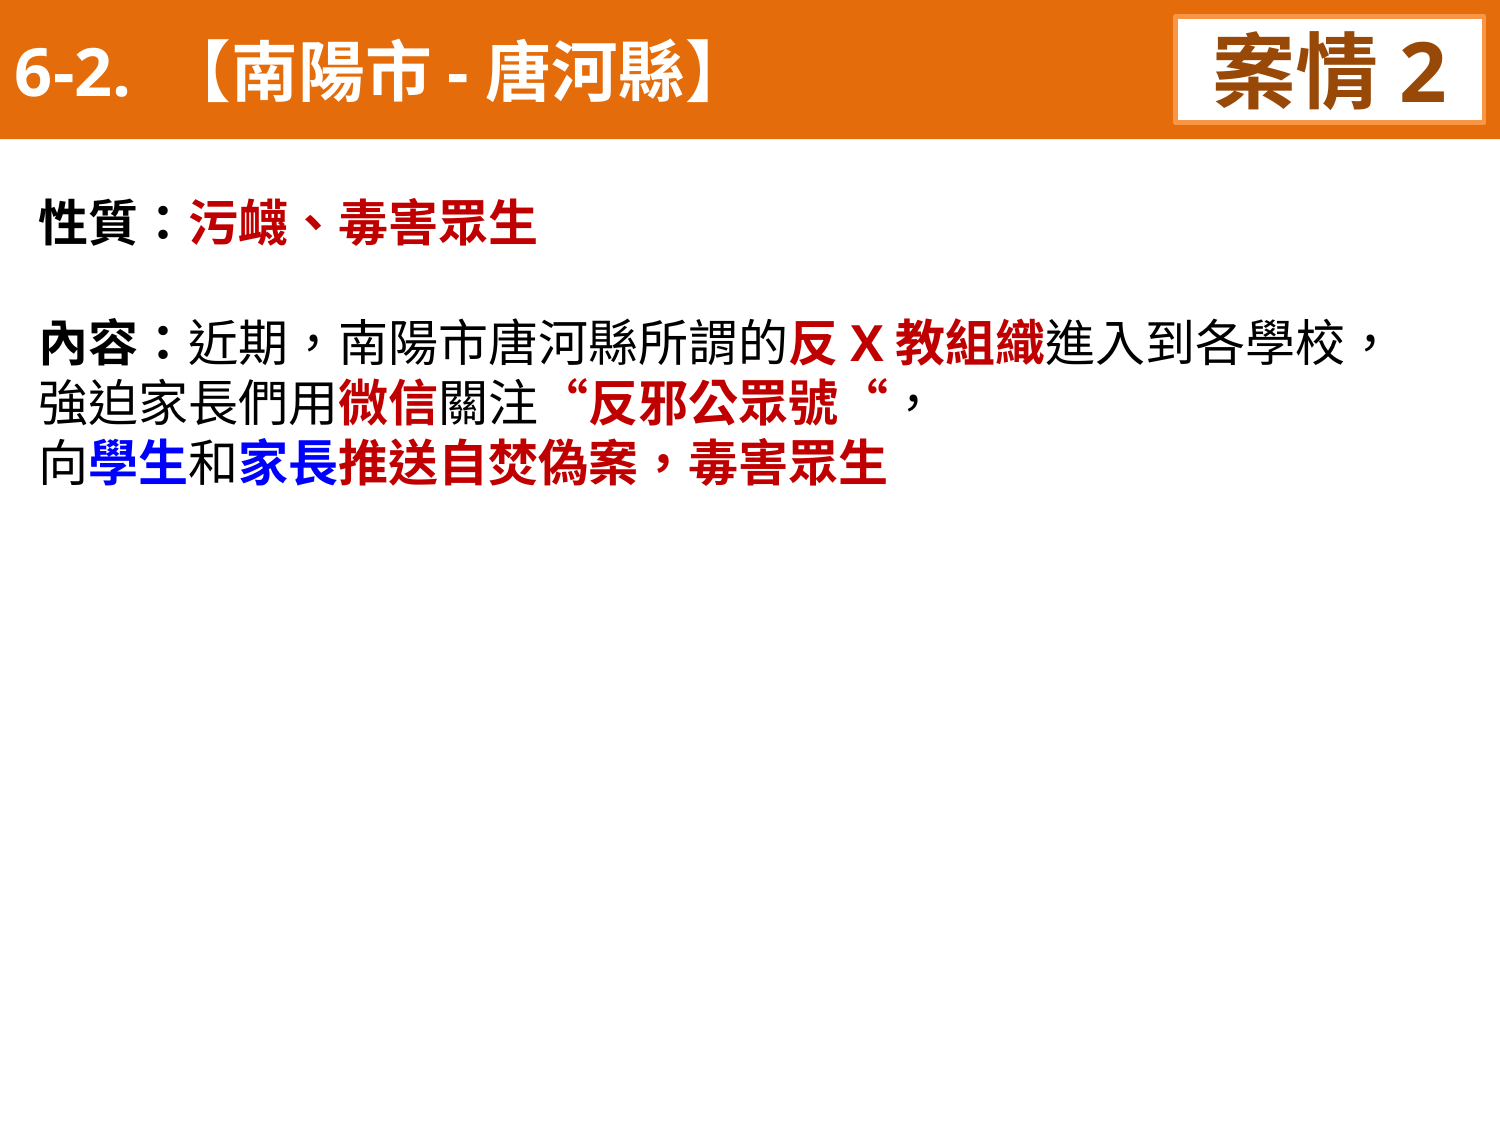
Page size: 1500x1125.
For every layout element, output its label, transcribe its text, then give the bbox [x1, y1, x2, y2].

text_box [0, 0, 1500, 140]
text_box 性質：污衊、毒害眾生 內容：近期，南陽市唐河縣所謂的反X教組織進入到各學校， 強迫家長們用微信關注“反邪公眾號“， 向學生和家長推送自焚偽案，毒害眾生 [23, 184, 1500, 500]
